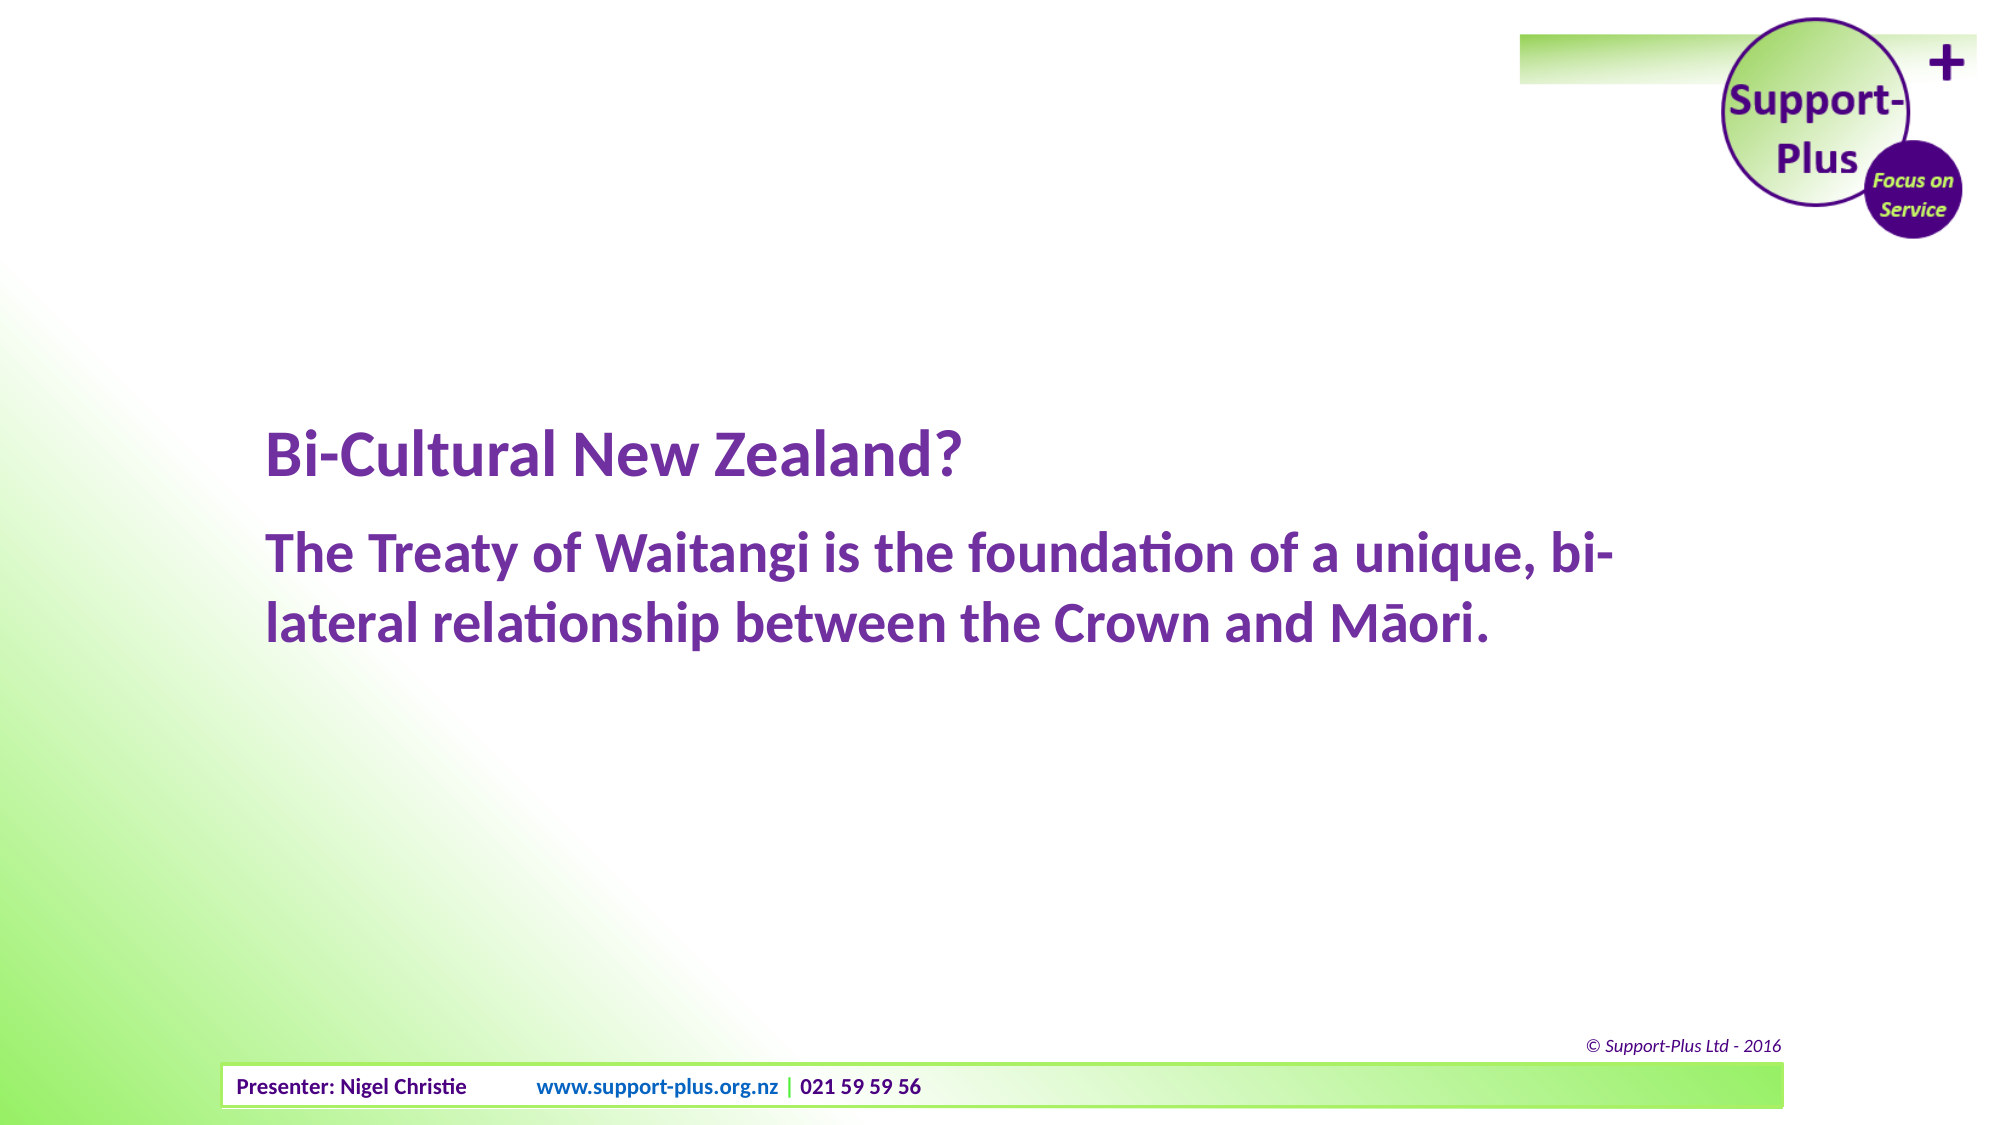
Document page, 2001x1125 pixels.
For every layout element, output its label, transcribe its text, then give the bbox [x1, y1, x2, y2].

text_box © Support-Plus Ltd - 2016 [1570, 1026, 1819, 1064]
text_box Presenter: Nigel Christie www.support-plus.org.nz | 021 59 59 56 [221, 1063, 1783, 1107]
text_box Bi-Cultural New Zealand? The Treaty of Waitangi is the foundation of a unique, bi-lateral relationship between the Crown and Māori. [250, 402, 1754, 662]
picture [1514, 15, 1983, 246]
